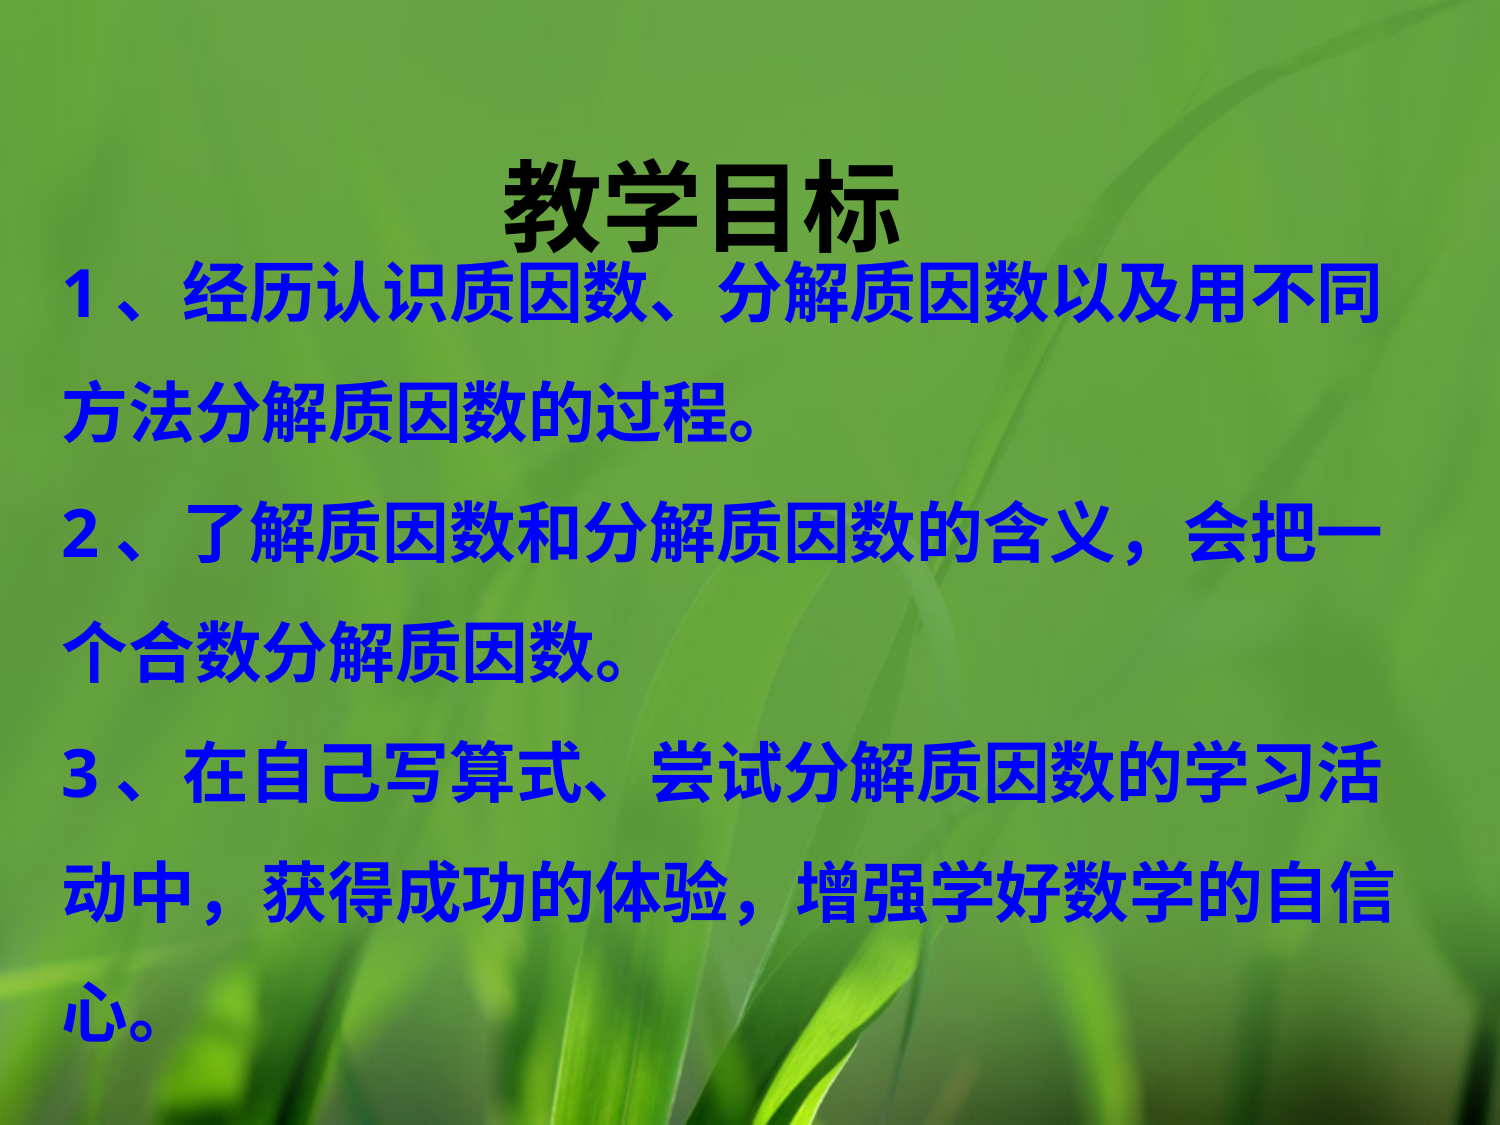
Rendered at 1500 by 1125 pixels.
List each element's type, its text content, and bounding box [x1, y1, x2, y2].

text_box 1、经历认识质因数、分解质因数以及用不同方法分解质因数的过程。 2、了解质因数和分解质因数的含义，会把一个合数分解质因数。 3、在自己写算式、尝试分解质因数的学习活动中，获得成功的体验，增强学好数学的自信心。 [46, 203, 1450, 1058]
picture [0, 0, 1500, 1125]
text_box 教学目标 [487, 137, 988, 273]
